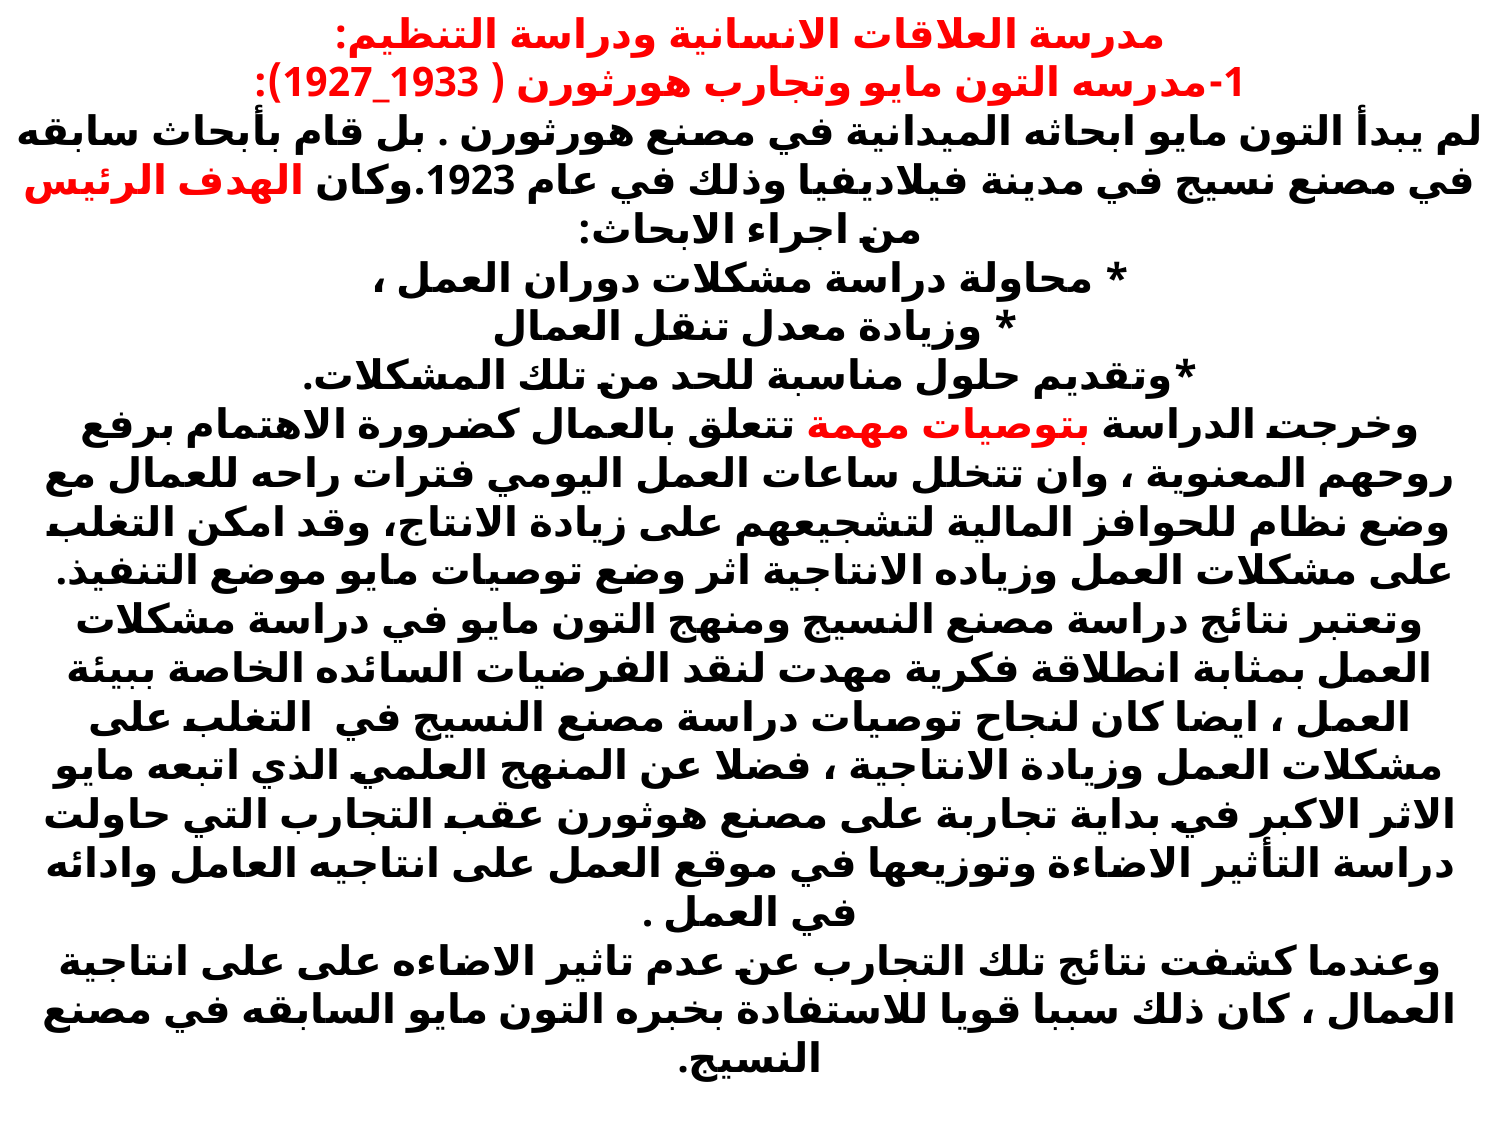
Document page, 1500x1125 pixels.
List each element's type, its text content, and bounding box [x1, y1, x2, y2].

subtitle مدرسة العلاقات الانسانية ودراسة التنظيم: 1-مدرسه التون مايو وتجارب هورثورن ( 1933_1927): لم يبدأ التون مايو ابحاثه الميدانية في مصنع هورثورن . بل قام بأبحاث سابقه في مصنع نسيج في مدينة فيلاديفيا وذلك في عام 1923.وكان الهدف الرئيس من اجراء الابحاث: * محاولة دراسة مشكلات دوران العمل ، * وزيادة معدل تنقل العمال *وتقديم حلول مناسبة للحد من تلك المشكلات. وخرجت الدراسة بتوصيات مهمة تتعلق بالعمال كضرورة الاهتمام برفع روحهم المعنوية ، وان تتخلل ساعات العمل اليومي فترات راحه للعمال مع وضع نظام للحوافز المالية لتشجيعهم على زيادة الانتاج، وقد امكن التغلب على مشكلات العمل وزياده الانتاجية اثر وضع توصيات مايو موضع التنفيذ. وتعتبر نتائج دراسة مصنع النسيج ومنهج التون مايو في دراسة مشكلات العمل بمثابة انطلاقة فكرية مهدت لنقد الفرضيات السائده الخاصة ببيئة العمل ، ايضا كان لنجاح توصيات دراسة مصنع النسيج في التغلب على مشكلات العمل وزيادة الانتاجية ، فضلا عن المنهج العلمي الذي اتبعه مايو الاثر الاكبر في بداية تجاربة على مصنع هوثورن عقب التجارب التي حاولت دراسة التأثير الاضاءة وتوزيعها في موقع العمل على انتاجيه العامل وادائه في العمل . وعندما كشفت نتائج تلك التجارب عن عدم تاثير الاضاءه على على انتاجية العمال ، كان ذلك سببا قويا للاستفادة بخبره التون مايو السابقه في مصنع النسيج. [0, 0, 1500, 1125]
